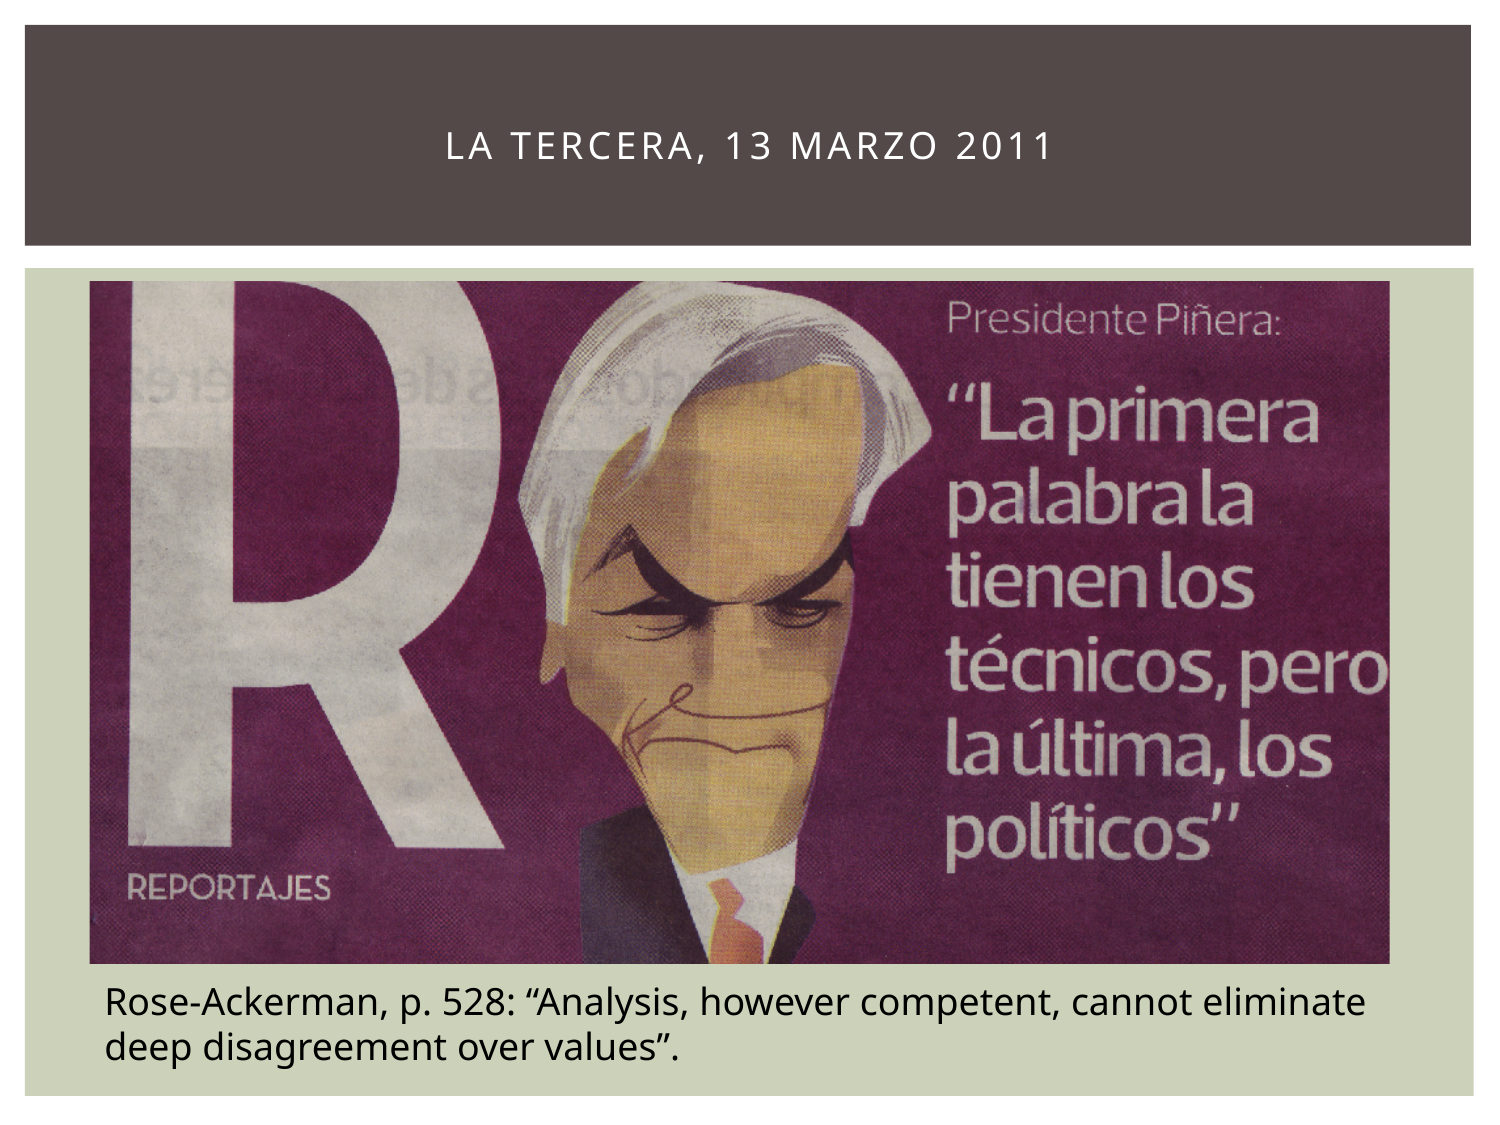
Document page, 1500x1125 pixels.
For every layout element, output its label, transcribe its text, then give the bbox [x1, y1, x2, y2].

text_box Rose-Ackerman, p. 528: “Analysis, however competent, cannot eliminate deep disagreement over values”. [89, 970, 1438, 1076]
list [89, 281, 1390, 964]
title La tercera, 13 marzo 2011 [62, 58, 1438, 232]
